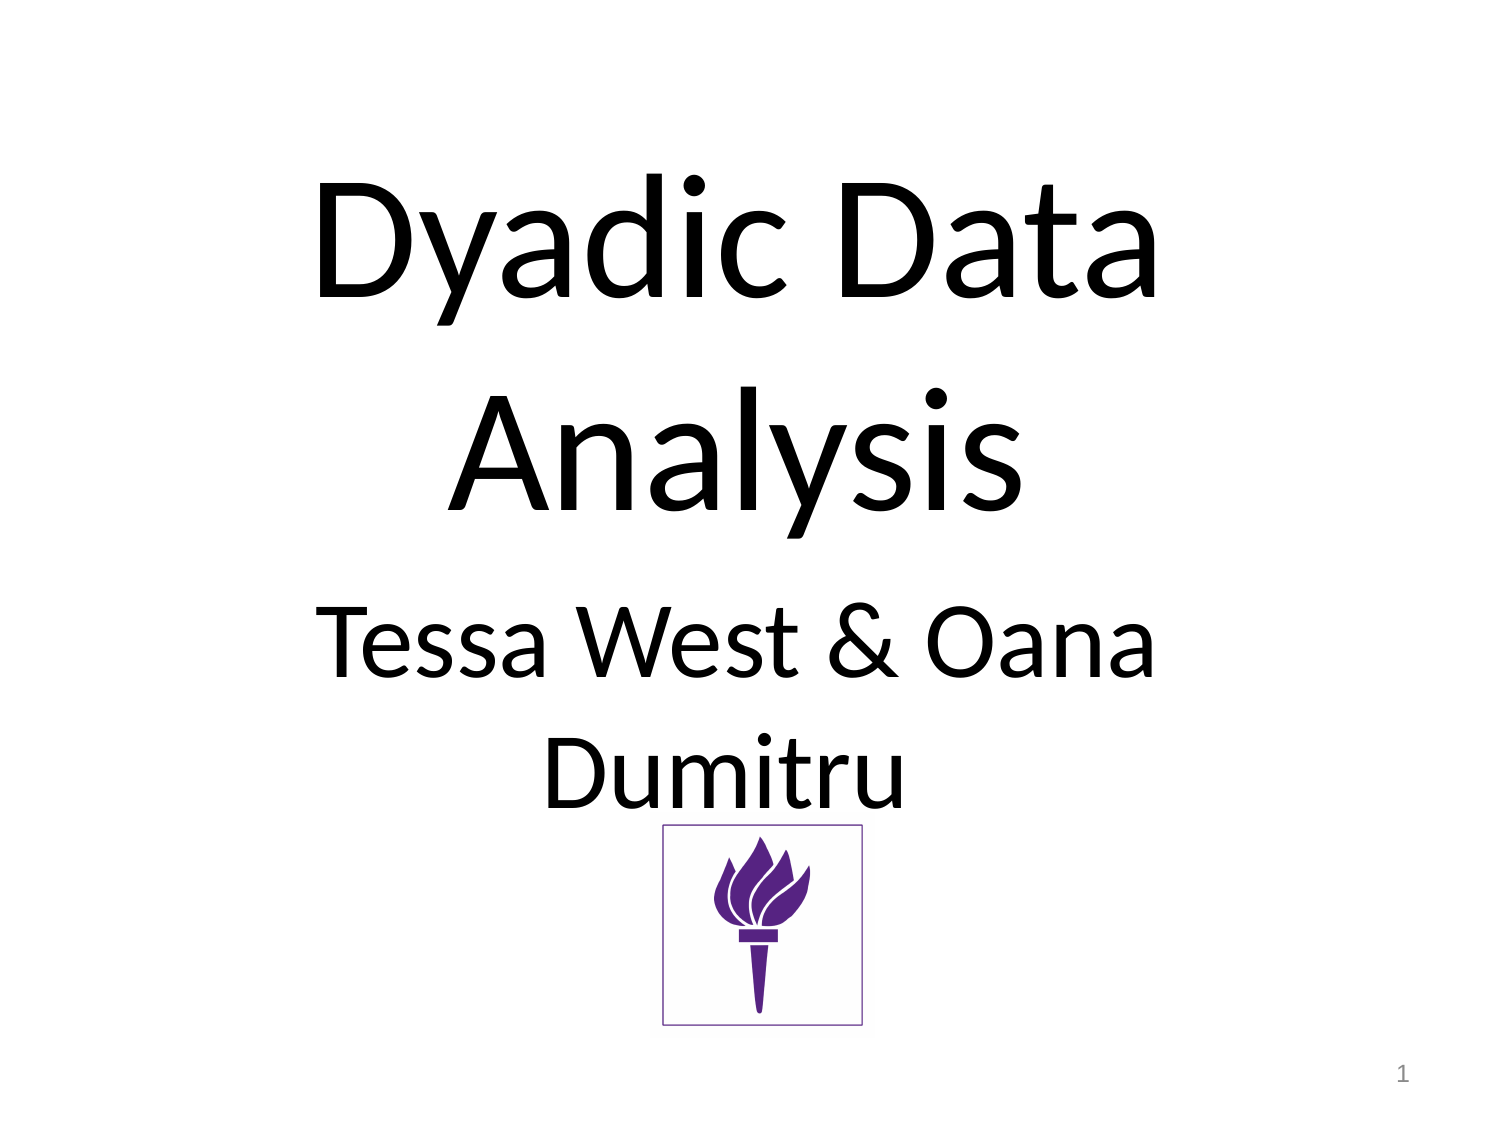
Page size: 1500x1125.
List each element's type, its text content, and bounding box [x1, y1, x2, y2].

subtitle Dyadic Data Analysis Tessa West & Oana Dumitru [212, 112, 1263, 838]
picture [649, 812, 876, 1038]
slide_number 1 [1074, 1042, 1425, 1103]
